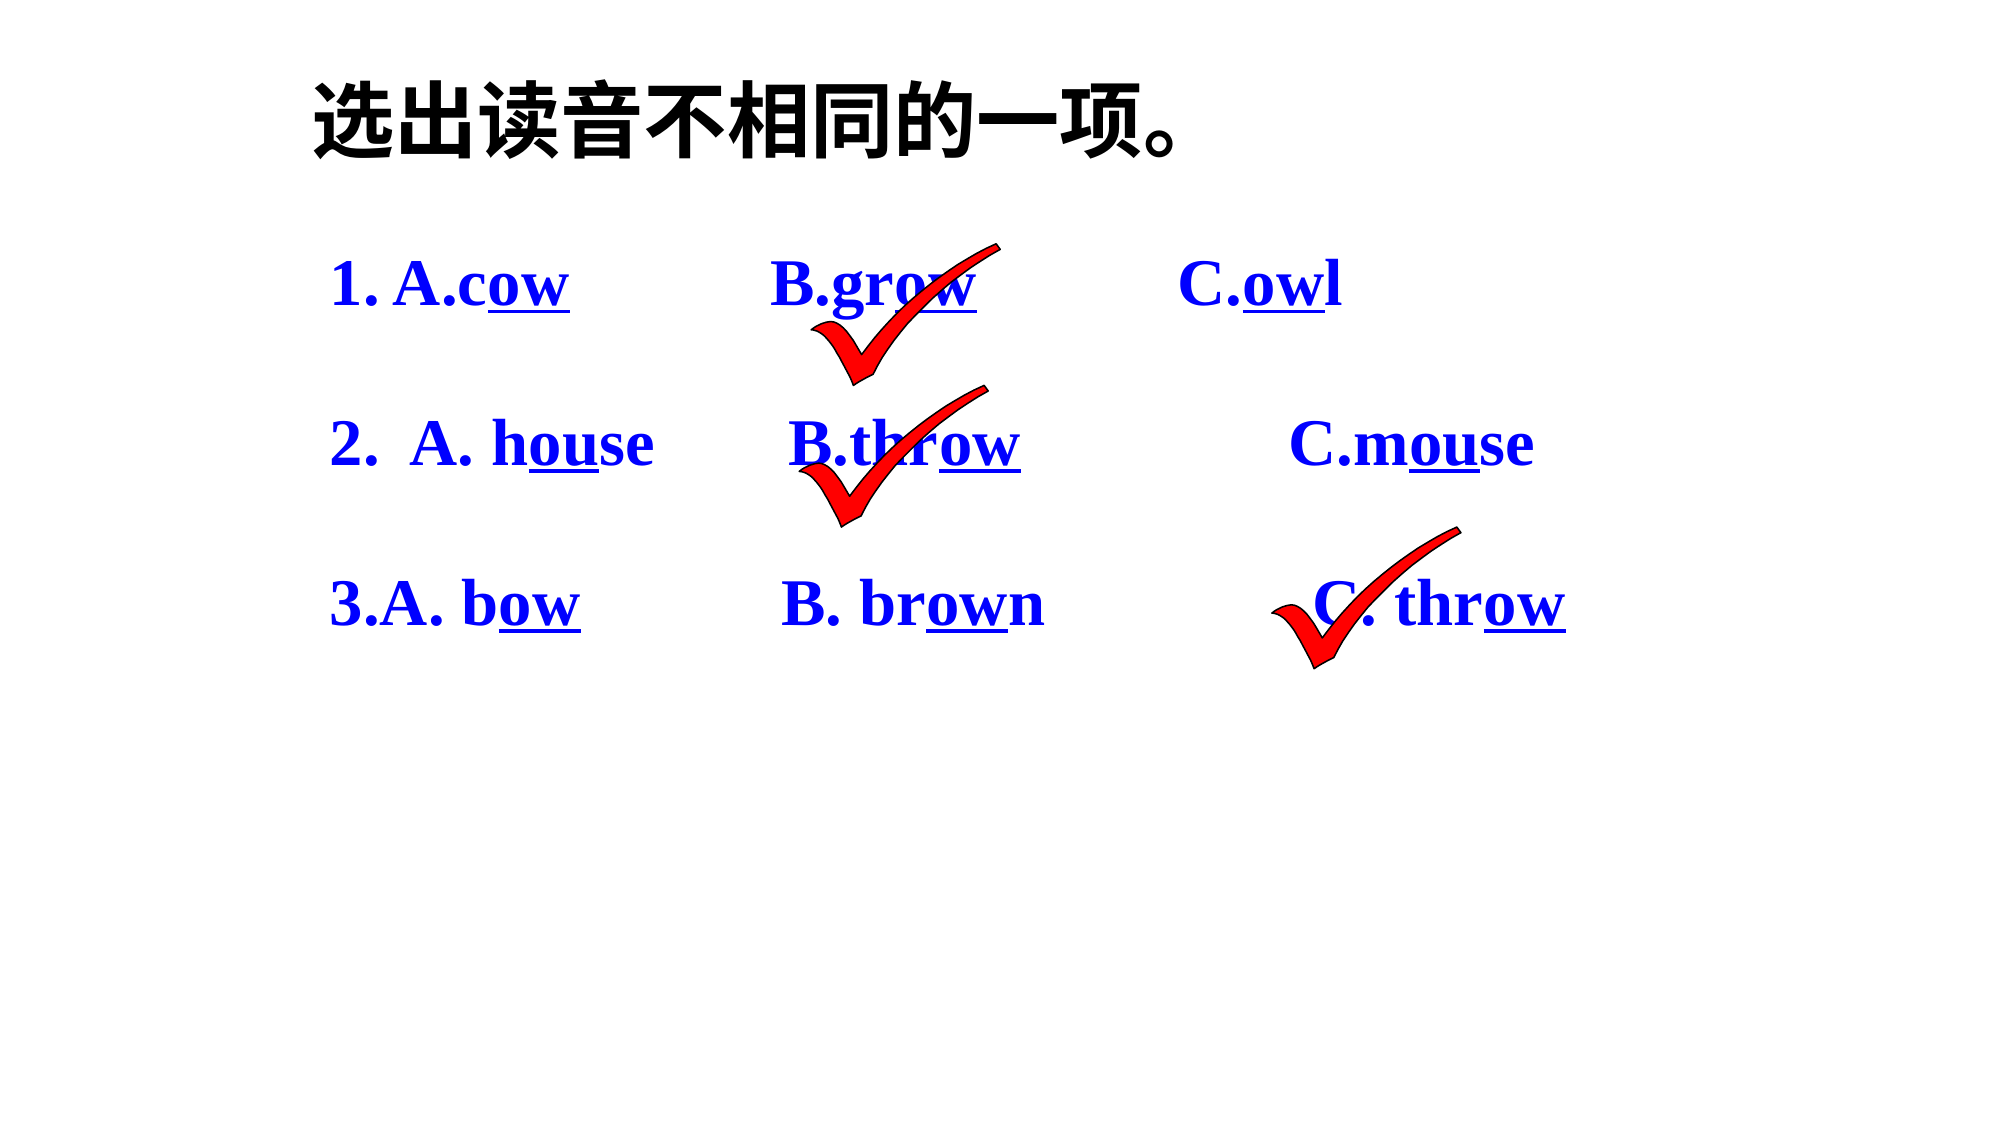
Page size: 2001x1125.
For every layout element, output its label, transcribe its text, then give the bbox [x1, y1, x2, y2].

text_box [1271, 527, 1461, 669]
text_box [799, 385, 989, 528]
text_box 选出读音不相同的一项。 [296, 60, 1343, 176]
text_box [811, 243, 1001, 386]
text_box 1. A.cow B.grow C.owl 2. A. house B.throw C.mouse 3.A. bow B. brown C. throw [315, 231, 1721, 807]
